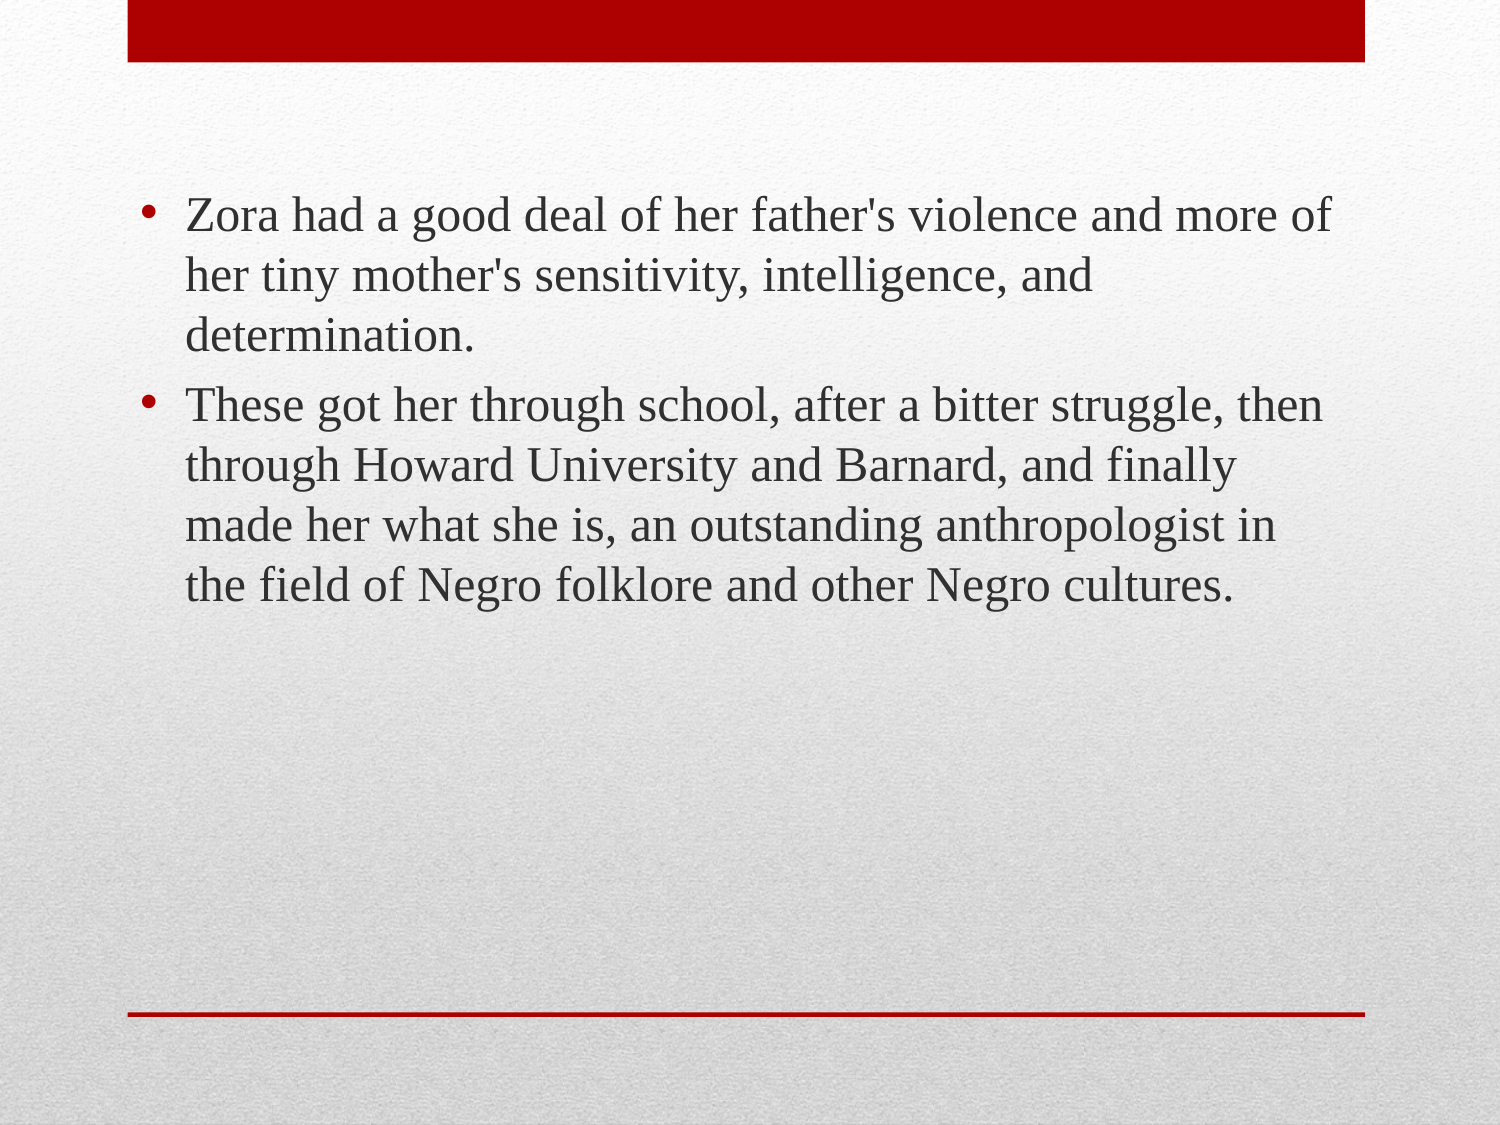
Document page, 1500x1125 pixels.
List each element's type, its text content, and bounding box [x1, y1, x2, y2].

list Zora had a good deal of her father's violence and more of her tiny mother's sensitivity, intelligence, and determination. These got her through school, after a bitter struggle, then through Howard University and Barnard, and finally made her what she is, an outstanding anthropologist in the field of Negro folklore and other Negro cultures. [125, 112, 1363, 750]
